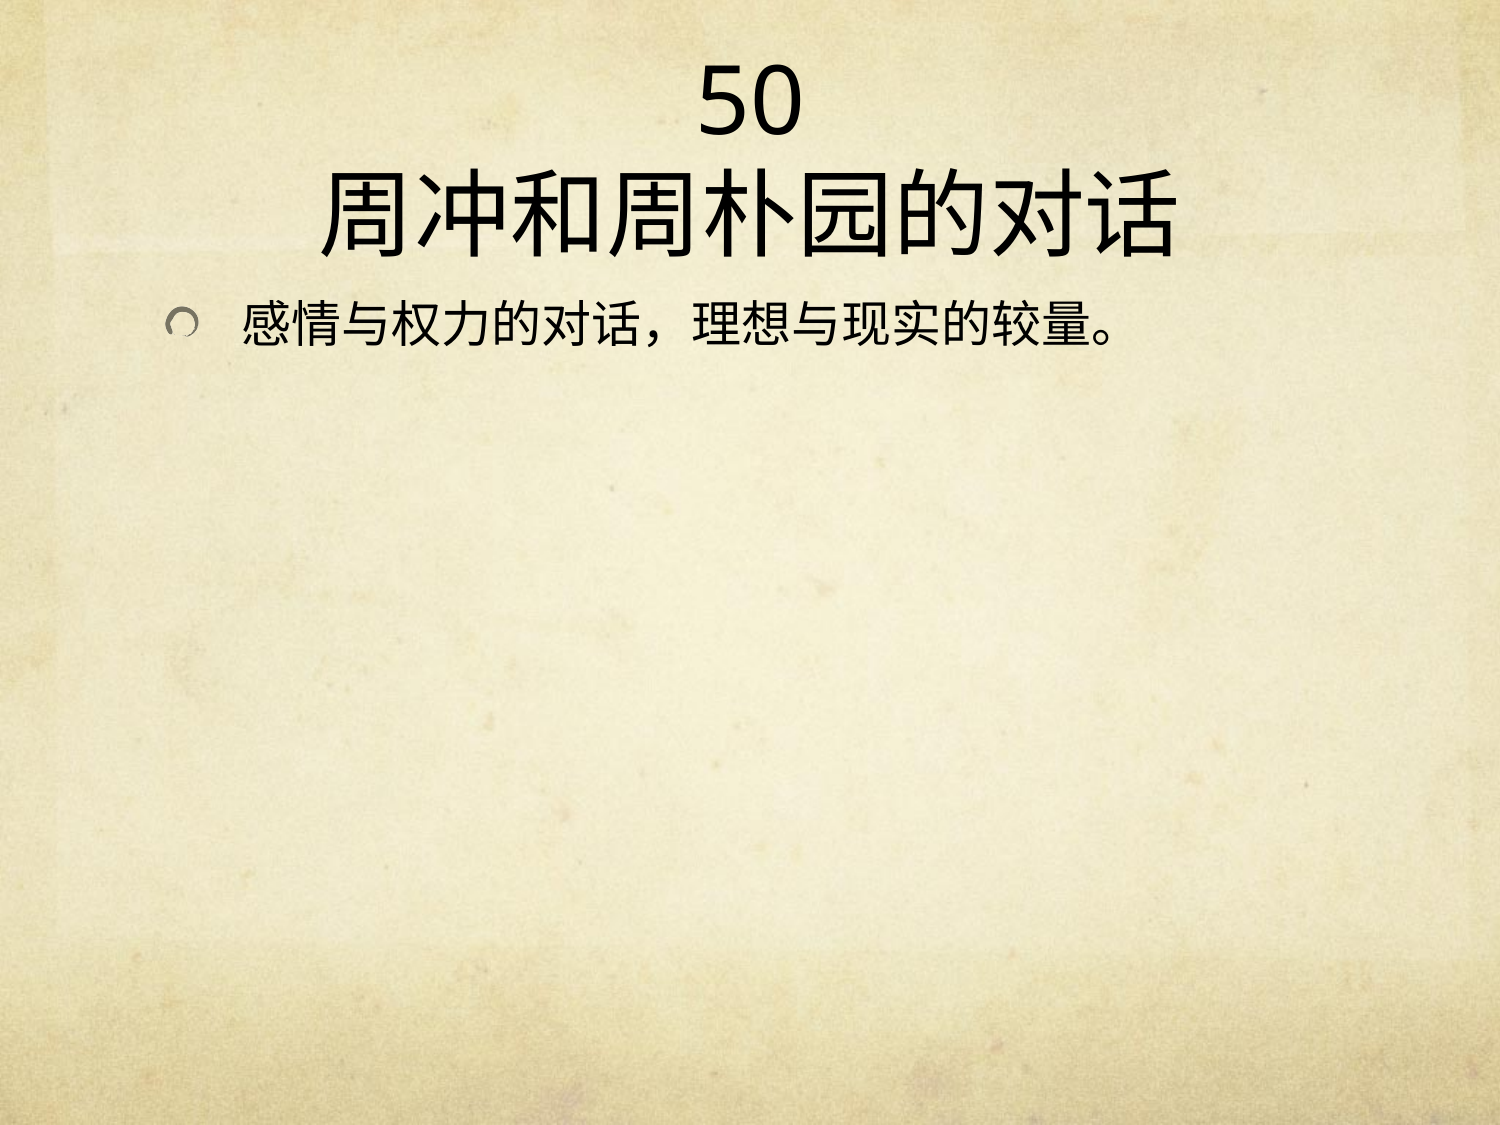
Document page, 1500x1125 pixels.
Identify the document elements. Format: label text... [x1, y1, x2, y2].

list 感情与权力的对话，理想与现实的较量。 [150, 284, 1350, 950]
picture [0, 0, 1500, 1125]
title 50 周冲和周朴园的对话 [150, 82, 1350, 225]
